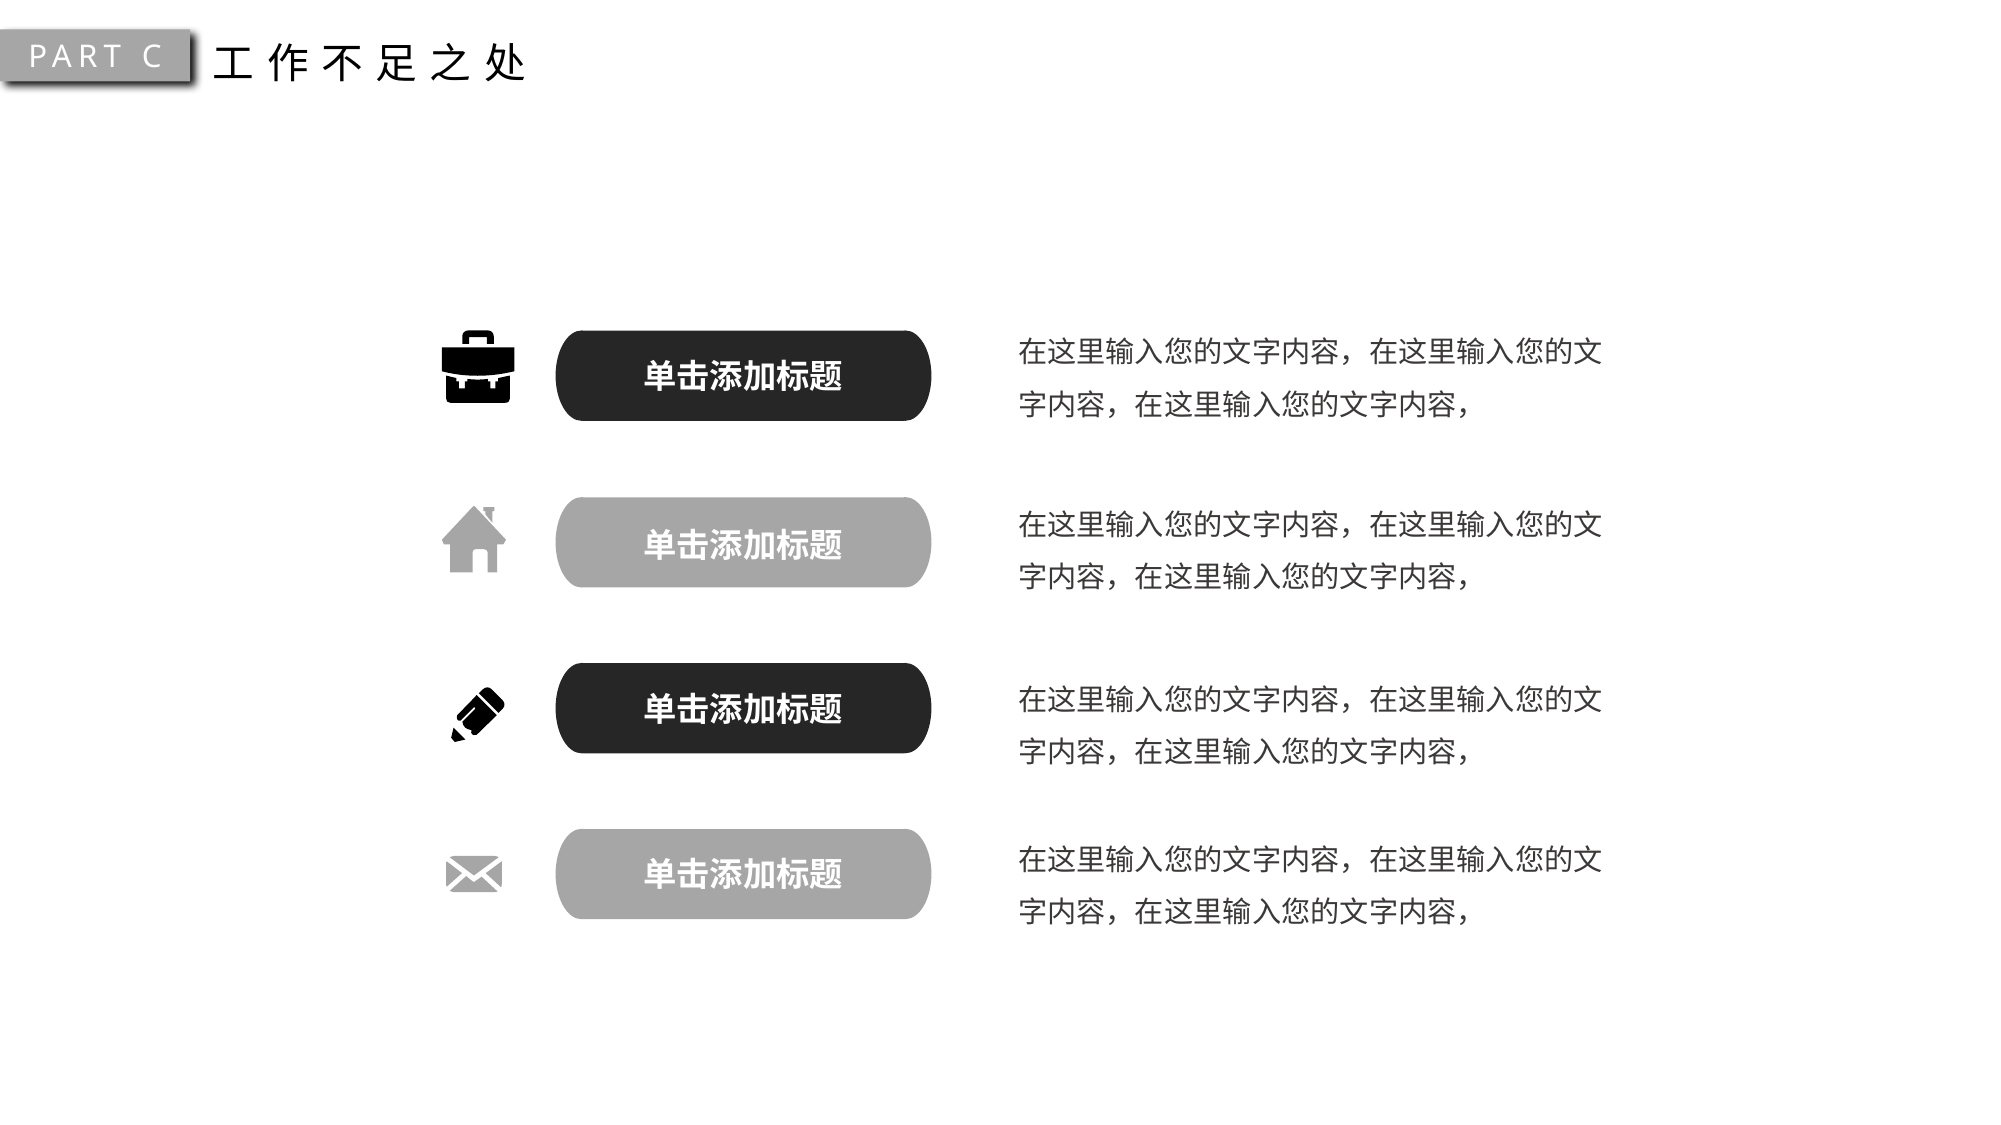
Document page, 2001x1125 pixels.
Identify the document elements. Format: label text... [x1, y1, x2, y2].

text_box [554, 661, 933, 755]
text_box 在这里输入您的文字内容，在这里输入您的文字内容，在这里输入您的文字内容， [1003, 308, 1640, 429]
text_box [441, 505, 506, 573]
text_box [449, 855, 499, 876]
text_box 在这里输入您的文字内容，在这里输入您的文字内容，在这里输入您的文字内容， [1003, 816, 1640, 936]
text_box [478, 687, 505, 713]
text_box [446, 861, 463, 887]
text_box 单击添加标题 [628, 846, 859, 901]
text_box [554, 496, 933, 589]
text_box 单击添加标题 [628, 347, 859, 403]
text_box [462, 330, 494, 344]
text_box 单击添加标题 [628, 680, 859, 736]
text_box [451, 727, 466, 742]
text_box [485, 861, 502, 888]
text_box 单击添加标题 [628, 516, 859, 572]
text_box [554, 827, 933, 921]
text_box 在这里输入您的文字内容，在这里输入您的文字内容，在这里输入您的文字内容， [1003, 656, 1640, 777]
text_box [456, 695, 497, 736]
text_box [554, 329, 933, 422]
text_box 工作不足之处 [198, 29, 541, 95]
text_box [449, 876, 498, 893]
text_box PART C [0, 29, 191, 82]
text_box 在这里输入您的文字内容，在这里输入您的文字内容，在这里输入您的文字内容， [1003, 481, 1640, 601]
text_box [441, 347, 515, 376]
text_box [446, 375, 510, 403]
